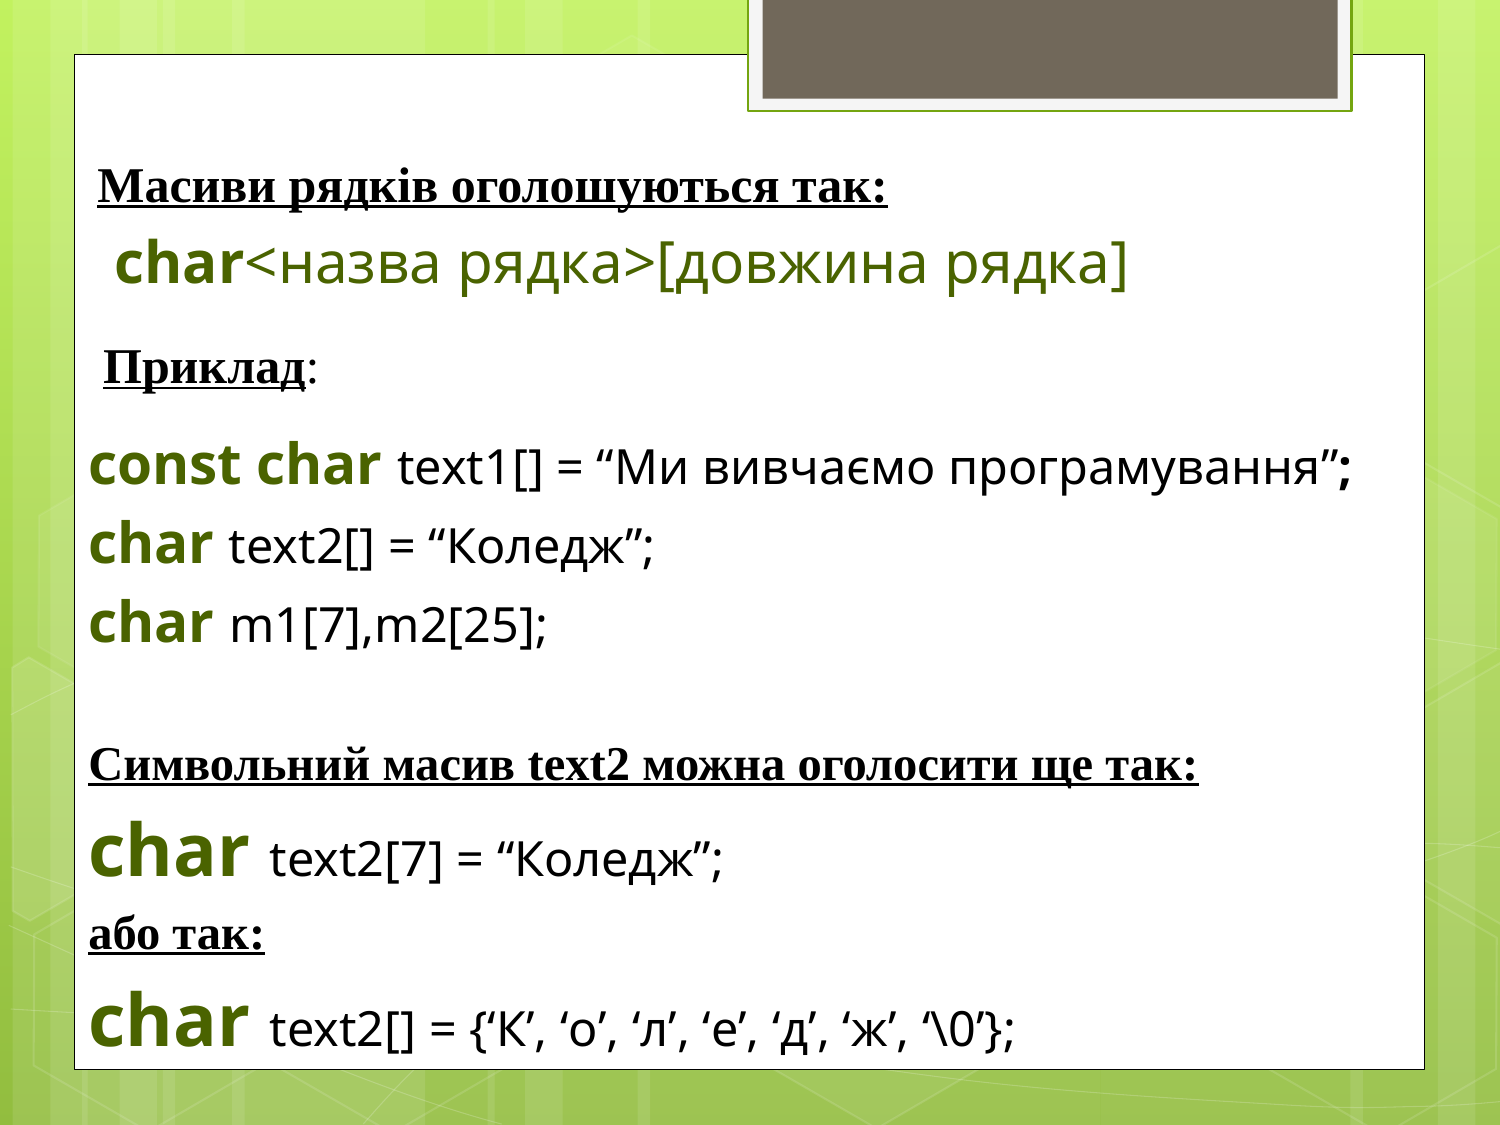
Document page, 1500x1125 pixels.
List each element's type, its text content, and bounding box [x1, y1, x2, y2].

title Масиви рядків оголошуються так: [82, 113, 1235, 220]
text_box Приклад: [88, 326, 839, 401]
list сhar<назва рядка>[довжина рядка] [88, 218, 1201, 365]
text_box const char text1[] = “Ми вивчаємо програмування”; сhar text2[] = “Коледж”; char m1[7],m2[25]; Символьний масив text2 можна оголосити ще так: сhar text2[7] = “Коледж”; або так: сhar text2[] = {‘К’, ‘о’, ‘л’, ‘е’, ‘д’, ‘ж’, ‘\0’}; [62, 420, 1500, 1072]
